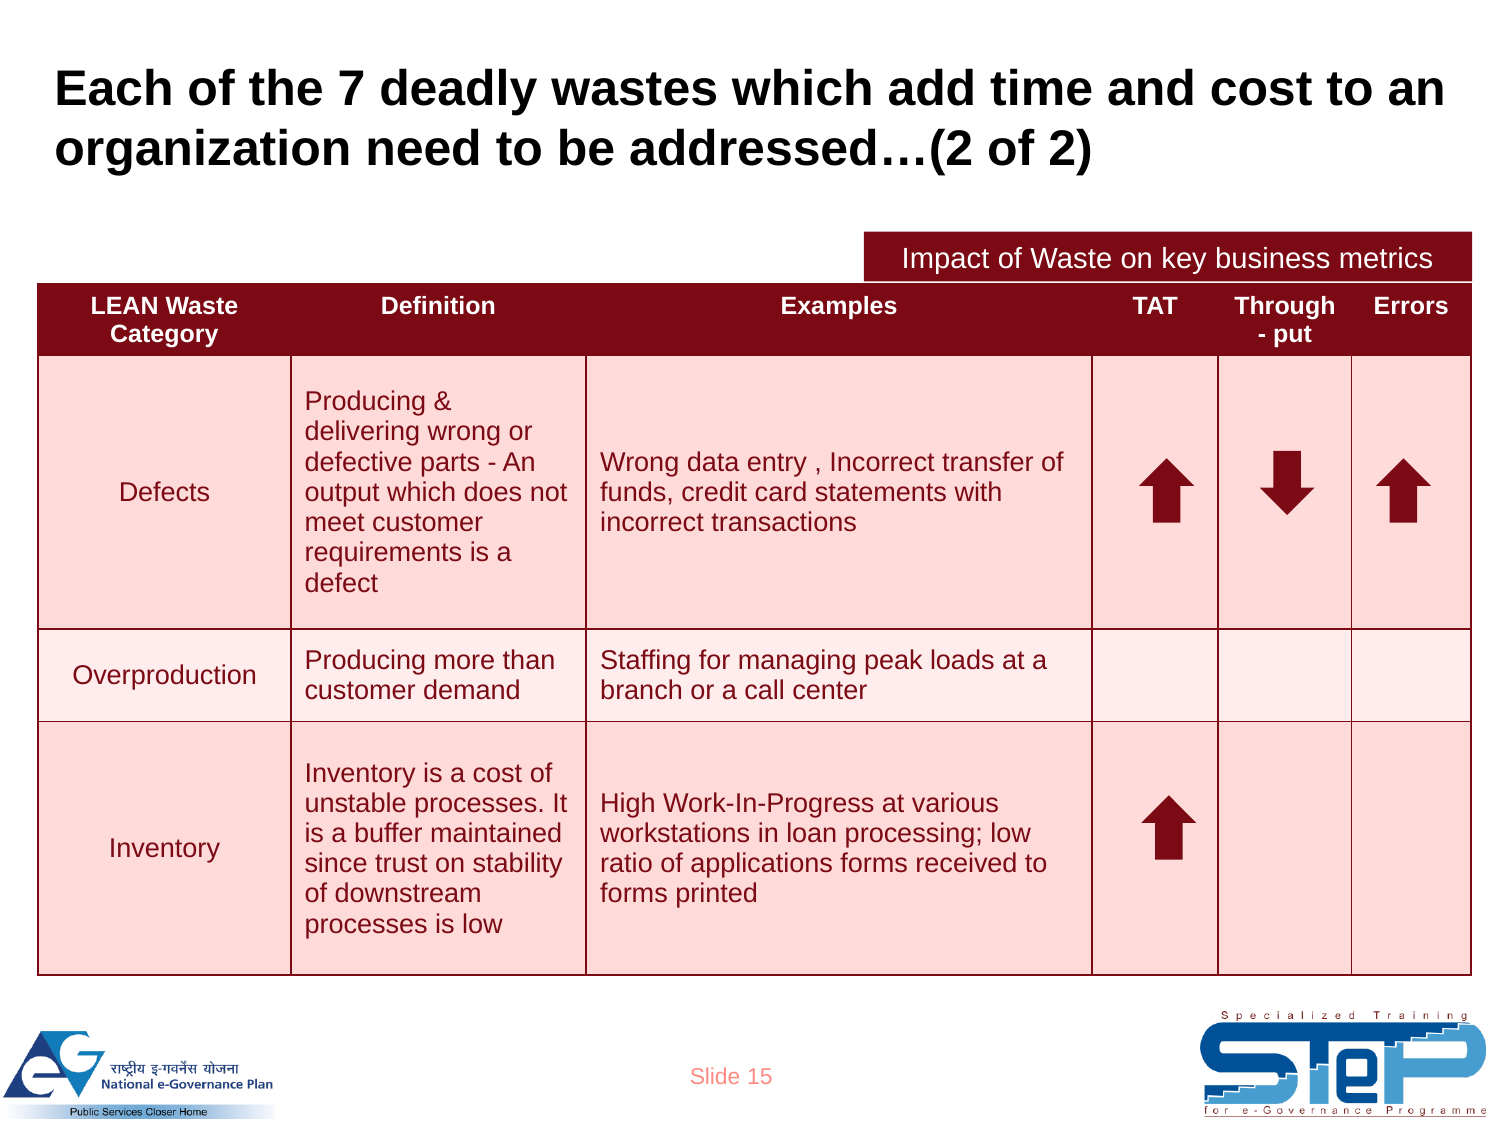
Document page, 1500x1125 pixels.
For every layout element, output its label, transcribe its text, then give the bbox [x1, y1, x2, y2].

table_cell Wrong data entry , Incorrect transfer of funds, credit card statements with incorrect transactions [587, 356, 1091, 628]
table_cell [1352, 356, 1470, 628]
table_cell Producing & delivering wrong or defective parts - An output which does not meet customer requirements is a defect [292, 356, 585, 628]
text_box [1375, 458, 1431, 523]
table_header Examples [587, 285, 1091, 354]
text_box [1259, 450, 1315, 516]
text_box Impact of Waste on key business metrics [863, 231, 1473, 282]
picture [1200, 1011, 1486, 1117]
table_header Errors [1352, 285, 1470, 354]
table_cell [1093, 356, 1217, 628]
table_header LEAN Waste Category [39, 285, 290, 354]
table_cell [1352, 630, 1470, 721]
table_header Definition [292, 285, 585, 354]
table_cell [1219, 356, 1351, 628]
table_cell [1219, 722, 1351, 974]
table_cell Inventory [39, 722, 290, 974]
table_cell Defects [39, 356, 290, 628]
table_cell [1352, 722, 1470, 974]
text_box [1141, 795, 1197, 860]
table_cell Inventory is a cost of unstable processes. It is a buffer maintained since trust on stability of downstream processes is low [292, 722, 585, 974]
table_cell [1093, 630, 1217, 721]
table_cell [1219, 630, 1351, 721]
text_box [1139, 458, 1195, 523]
table_cell [1093, 722, 1217, 974]
title Each of the 7 deadly wastes which add time and cost to an organization need to be addressed…(2 of 2) [54, 55, 1459, 157]
table_cell High Work-In-Progress at various workstations in loan processing; low ratio of applications forms received to forms printed [587, 722, 1091, 974]
table_cell Producing more than customer demand [292, 630, 585, 721]
table_header TAT [1093, 285, 1217, 354]
table_cell Overproduction [39, 630, 290, 721]
picture [2, 1031, 275, 1119]
table_cell Staffing for managing peak loads at a branch or a call center [587, 630, 1091, 721]
table_header Through- put [1219, 285, 1351, 354]
